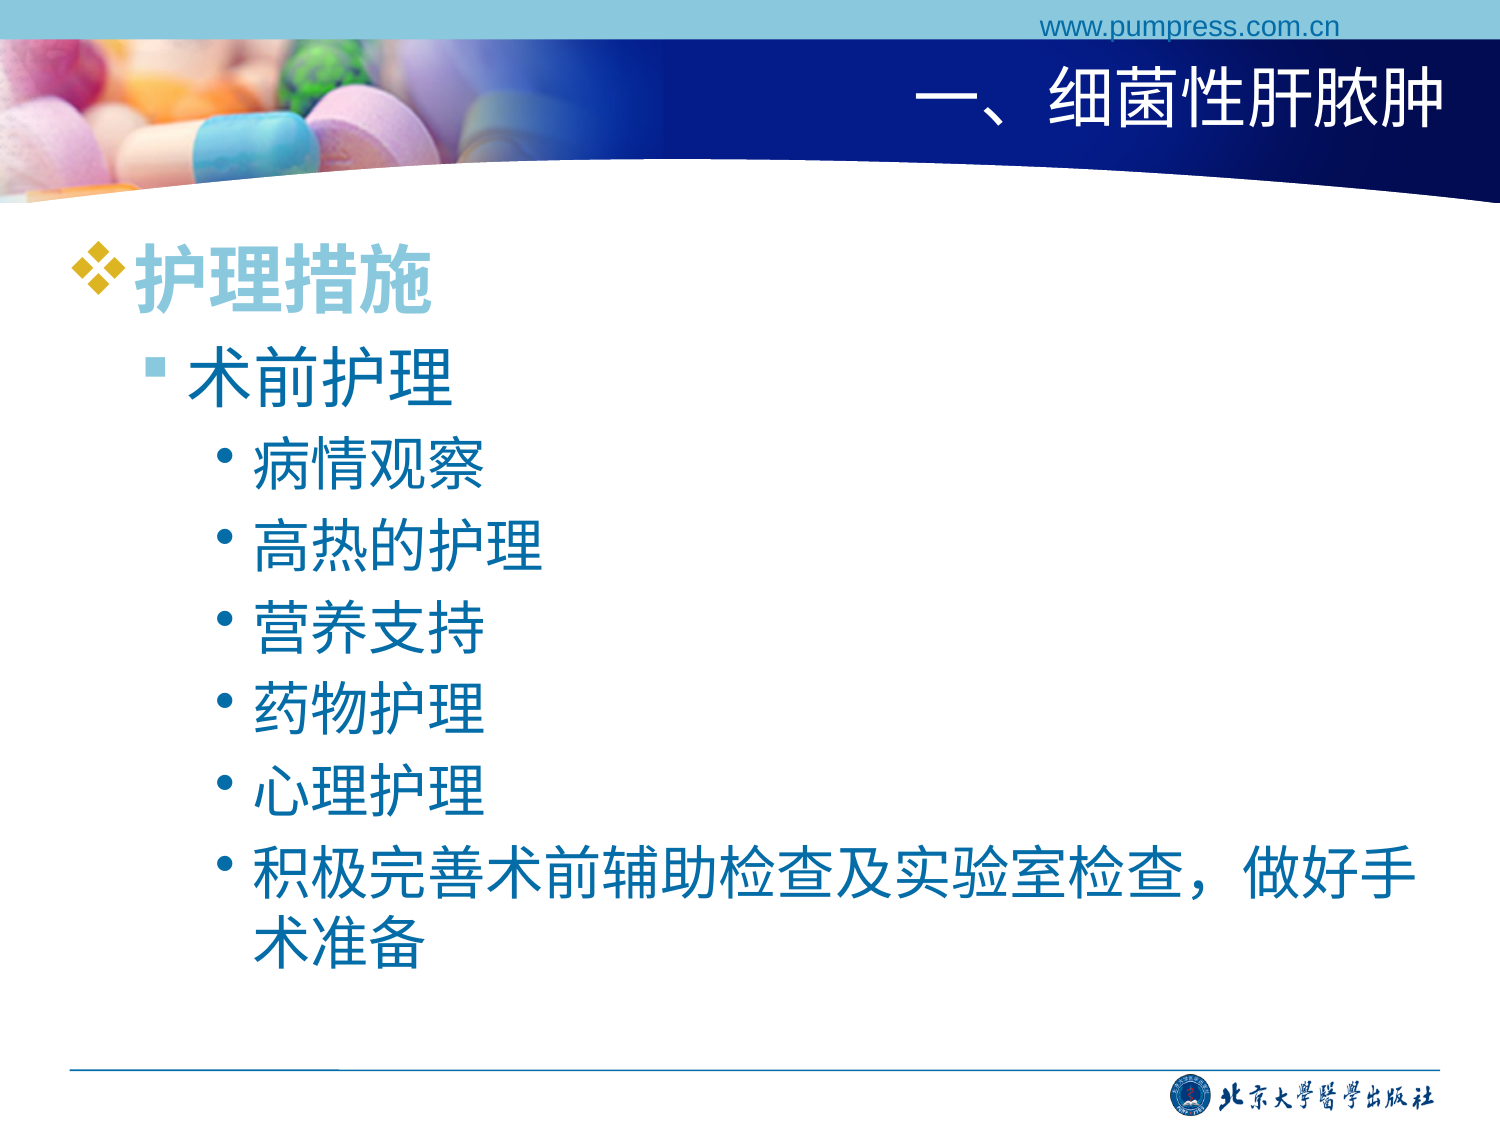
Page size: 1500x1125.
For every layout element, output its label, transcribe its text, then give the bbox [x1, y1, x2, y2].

slide_number www.pumpress.com.cn [1025, 0, 1463, 38]
title 一、细菌性肝脓肿 [137, 49, 1463, 143]
picture [1170, 1074, 1436, 1118]
picture [0, 40, 1500, 203]
list 护理措施 术前护理 病情观察 高热的护理 营养支持 药物护理 心理护理 积极完善术前辅助检查及实验室检查，做好手术准备 [49, 224, 1463, 1026]
